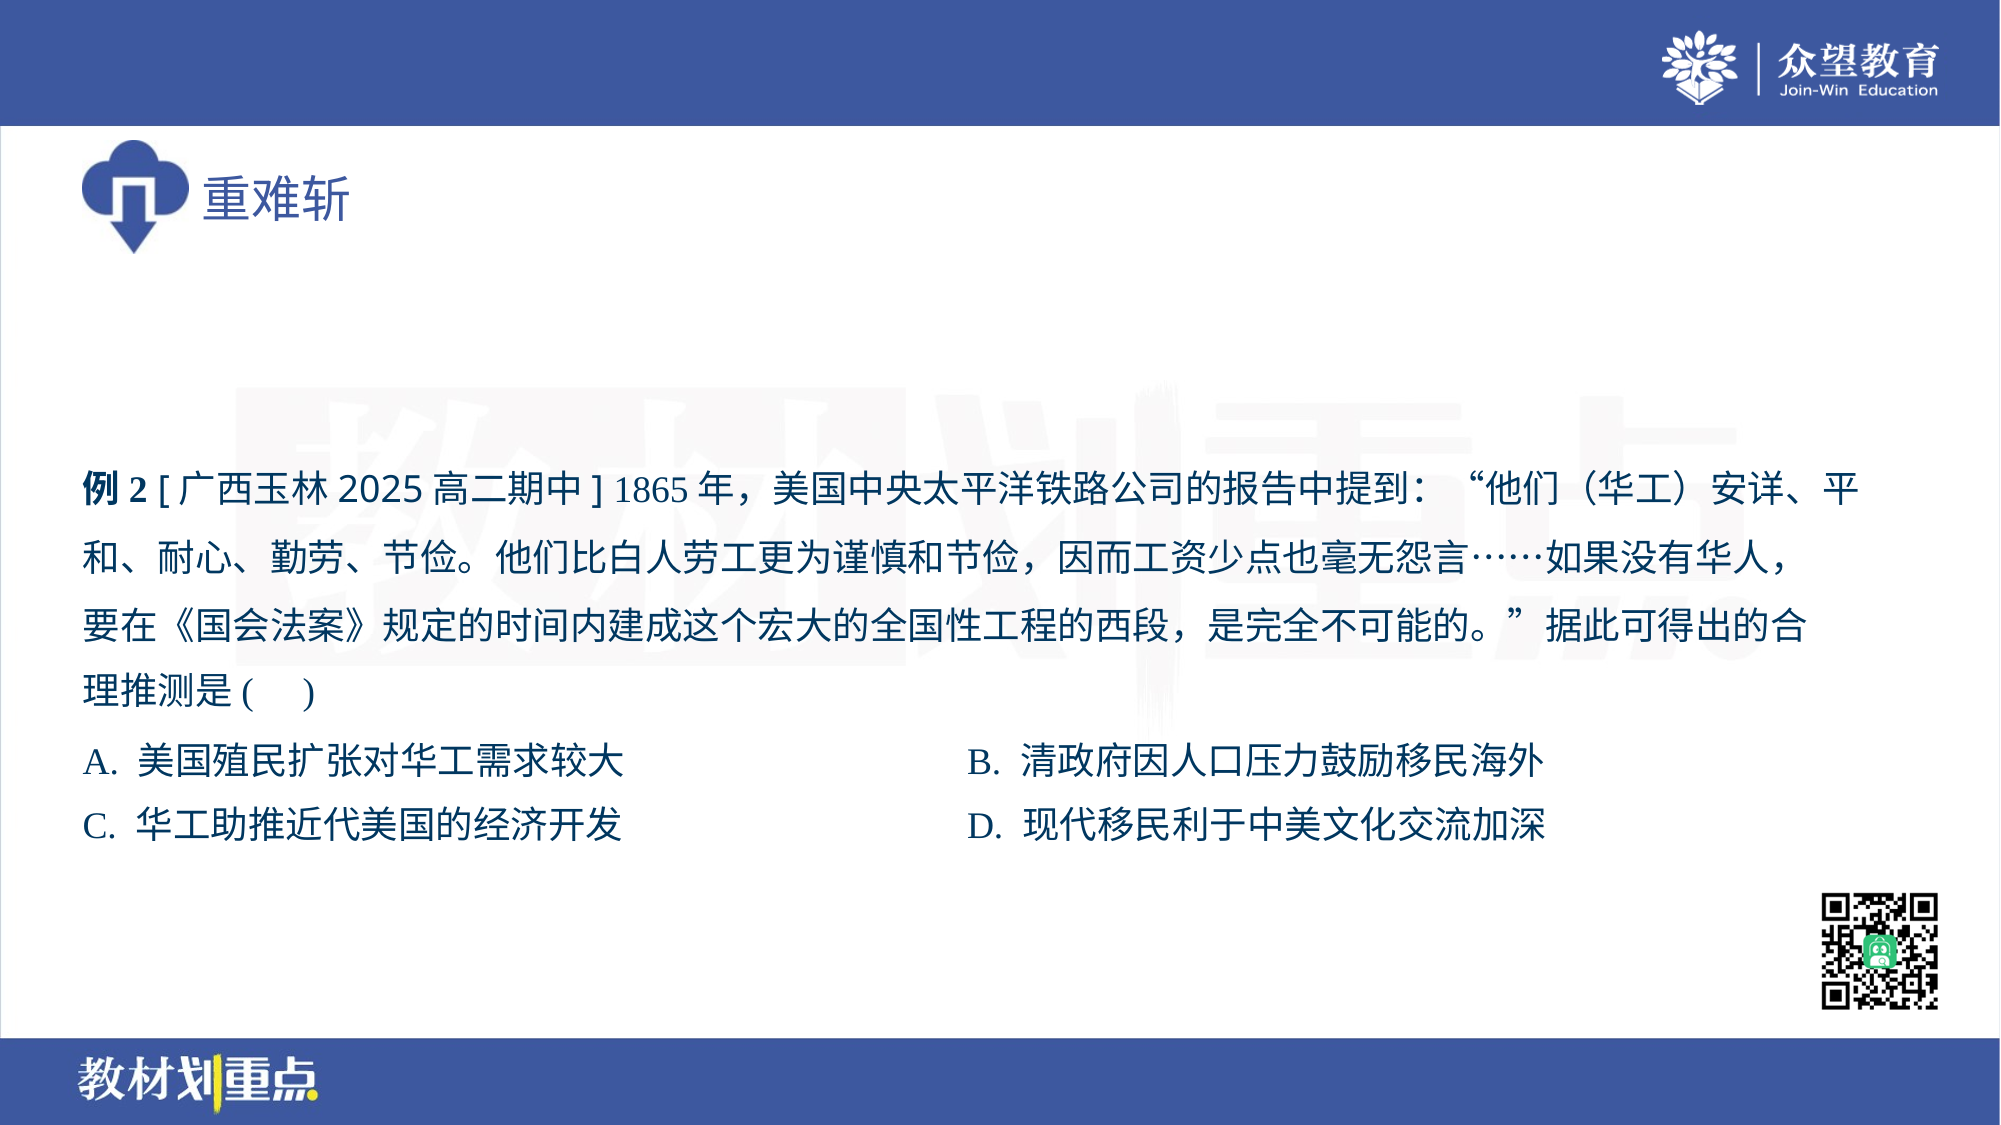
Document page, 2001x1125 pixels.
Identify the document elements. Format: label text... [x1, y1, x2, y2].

picture [0, 0, 2000, 1125]
text_box A. 美国殖民扩张对华工需求较大 B. 清政府因人口压力鼓励移民海外 C. 华工助推近代美国的经济开发 D. 现代移民利于中美文化交流加深 [82, 713, 1817, 840]
text_box 例2 [广西玉林2025高二期中] 1865年，美国中央太平洋铁路公司的报告中提到：“他们（华工）安详、平 和、耐心、勤劳、节俭。他们比白人劳工更为谨慎和节俭，因而工资少点也毫无怨言……如果没有华人， 要在《国会法案》规定的时间内建成这个宏大的全国性工程的西段，是完全不可能的。”据此可得出的合 理推测是( ) [82, 441, 1817, 706]
